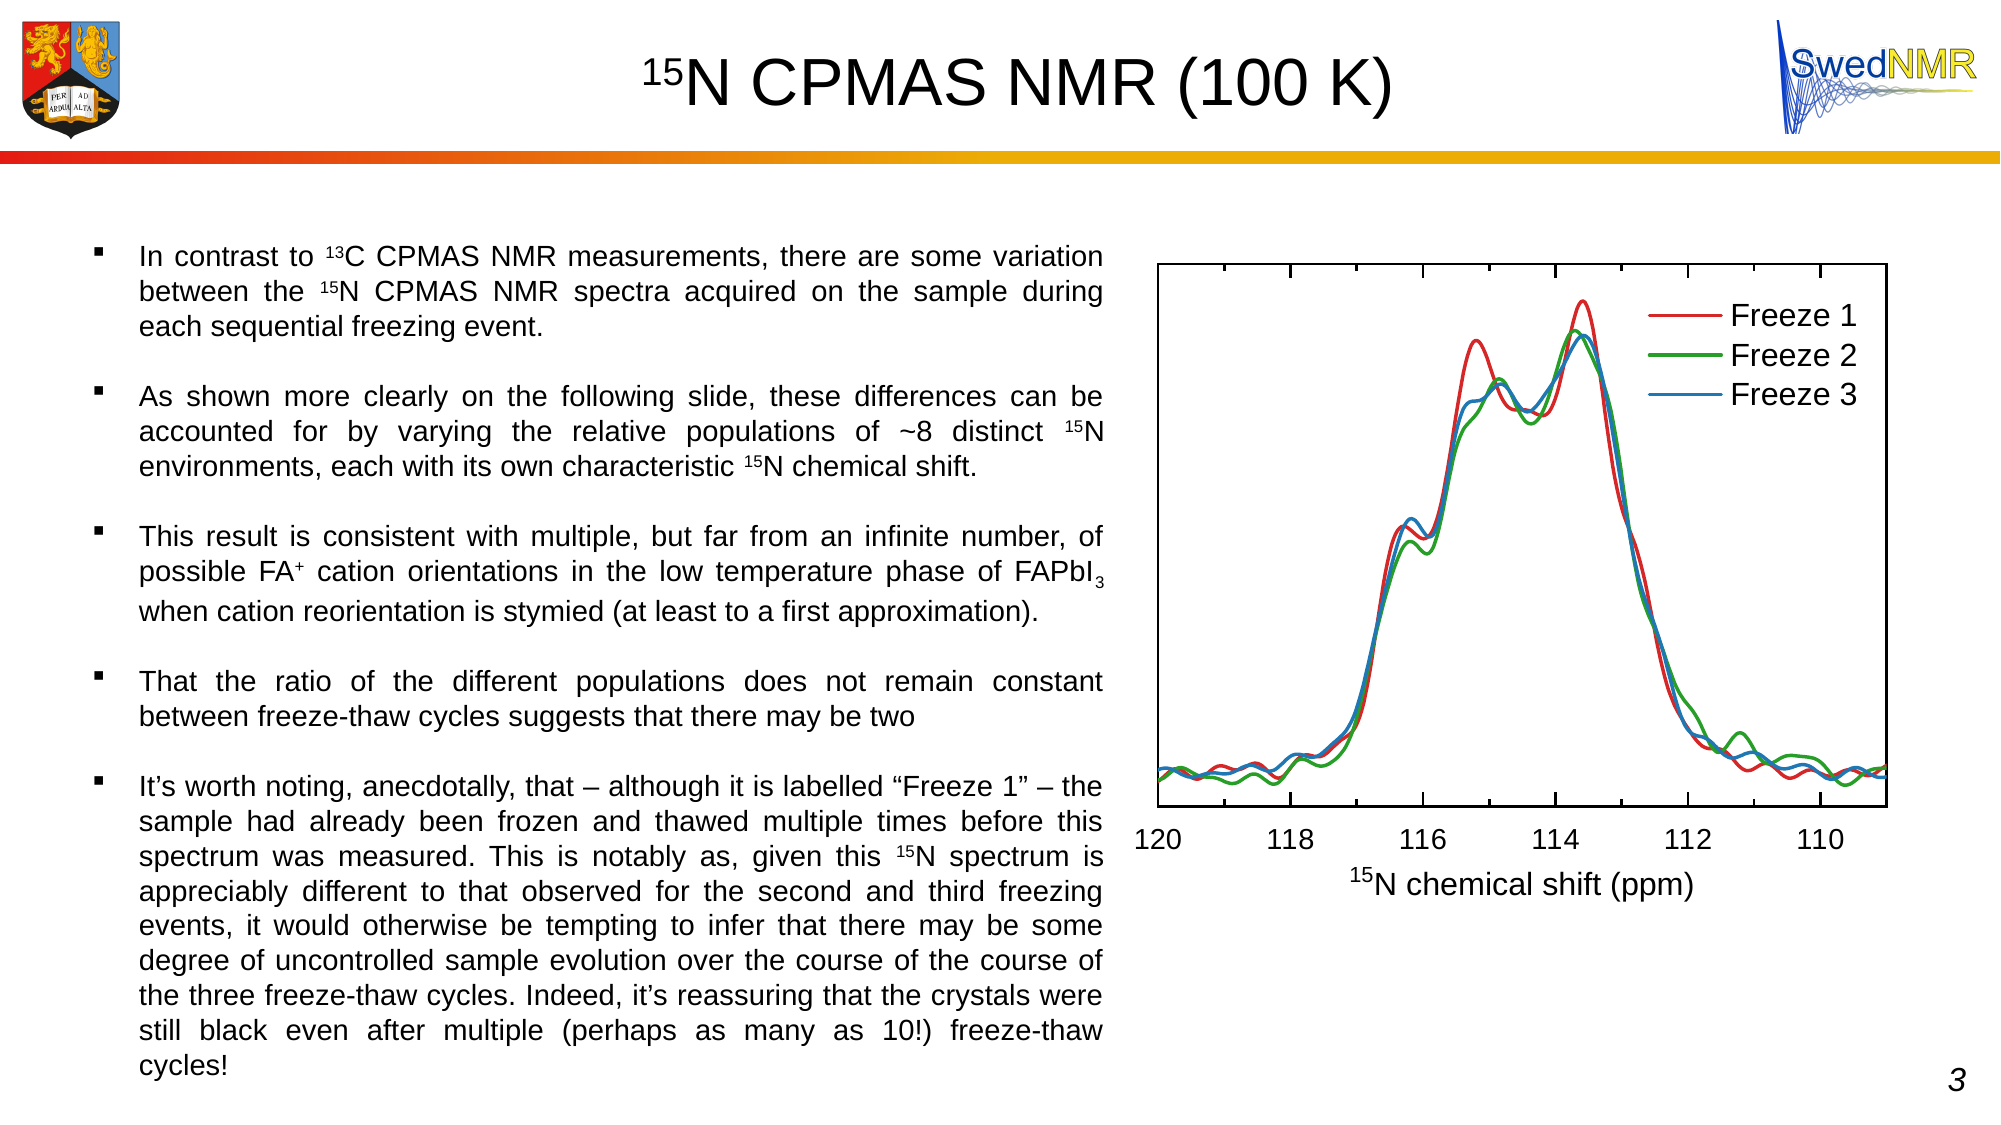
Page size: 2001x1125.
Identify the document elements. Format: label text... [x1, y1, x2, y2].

text_box In contrast to 13C CPMAS NMR measurements, there are some variation between the 15N CPMAS NMR spectra acquired on the sample during each sequential freezing event. As shown more clearly on the following slide, these differences can be accounted for by varying the relative populations of ~8 distinct 15N environments, each with its own characteristic 15N chemical shift. This result is consistent with multiple, but far from an infinite number, of possible FA+ cation orientations in the low temperature phase of FAPbI3 when cation reorientation is stymied (at least to a first approximation). That the ratio of the different populations does not remain constant between freeze-thaw cycles suggests that there may be two It’s worth noting, anecdotally, that – although it is labelled “Freeze 1” – the sample had already been frozen and thawed multiple times before this spectrum was measured. This is notably as, given this 15N spectrum is appreciably different to that observed for the second and third freezing events, it would otherwise be tempting to infer that there may be some degree of uncontrolled sample evolution over the course of the course of the three freeze-thaw cycles. Indeed, it’s reassuring that the crystals were still black even after multiple (perhaps as many as 10!) freeze-thaw cycles! [77, 230, 887, 1089]
text_box [140, 151, 887, 164]
picture [0, 0, 140, 213]
picture [887, 19, 2000, 1104]
text_box 15N CPMAS NMR (100 K) [158, 21, 1774, 128]
